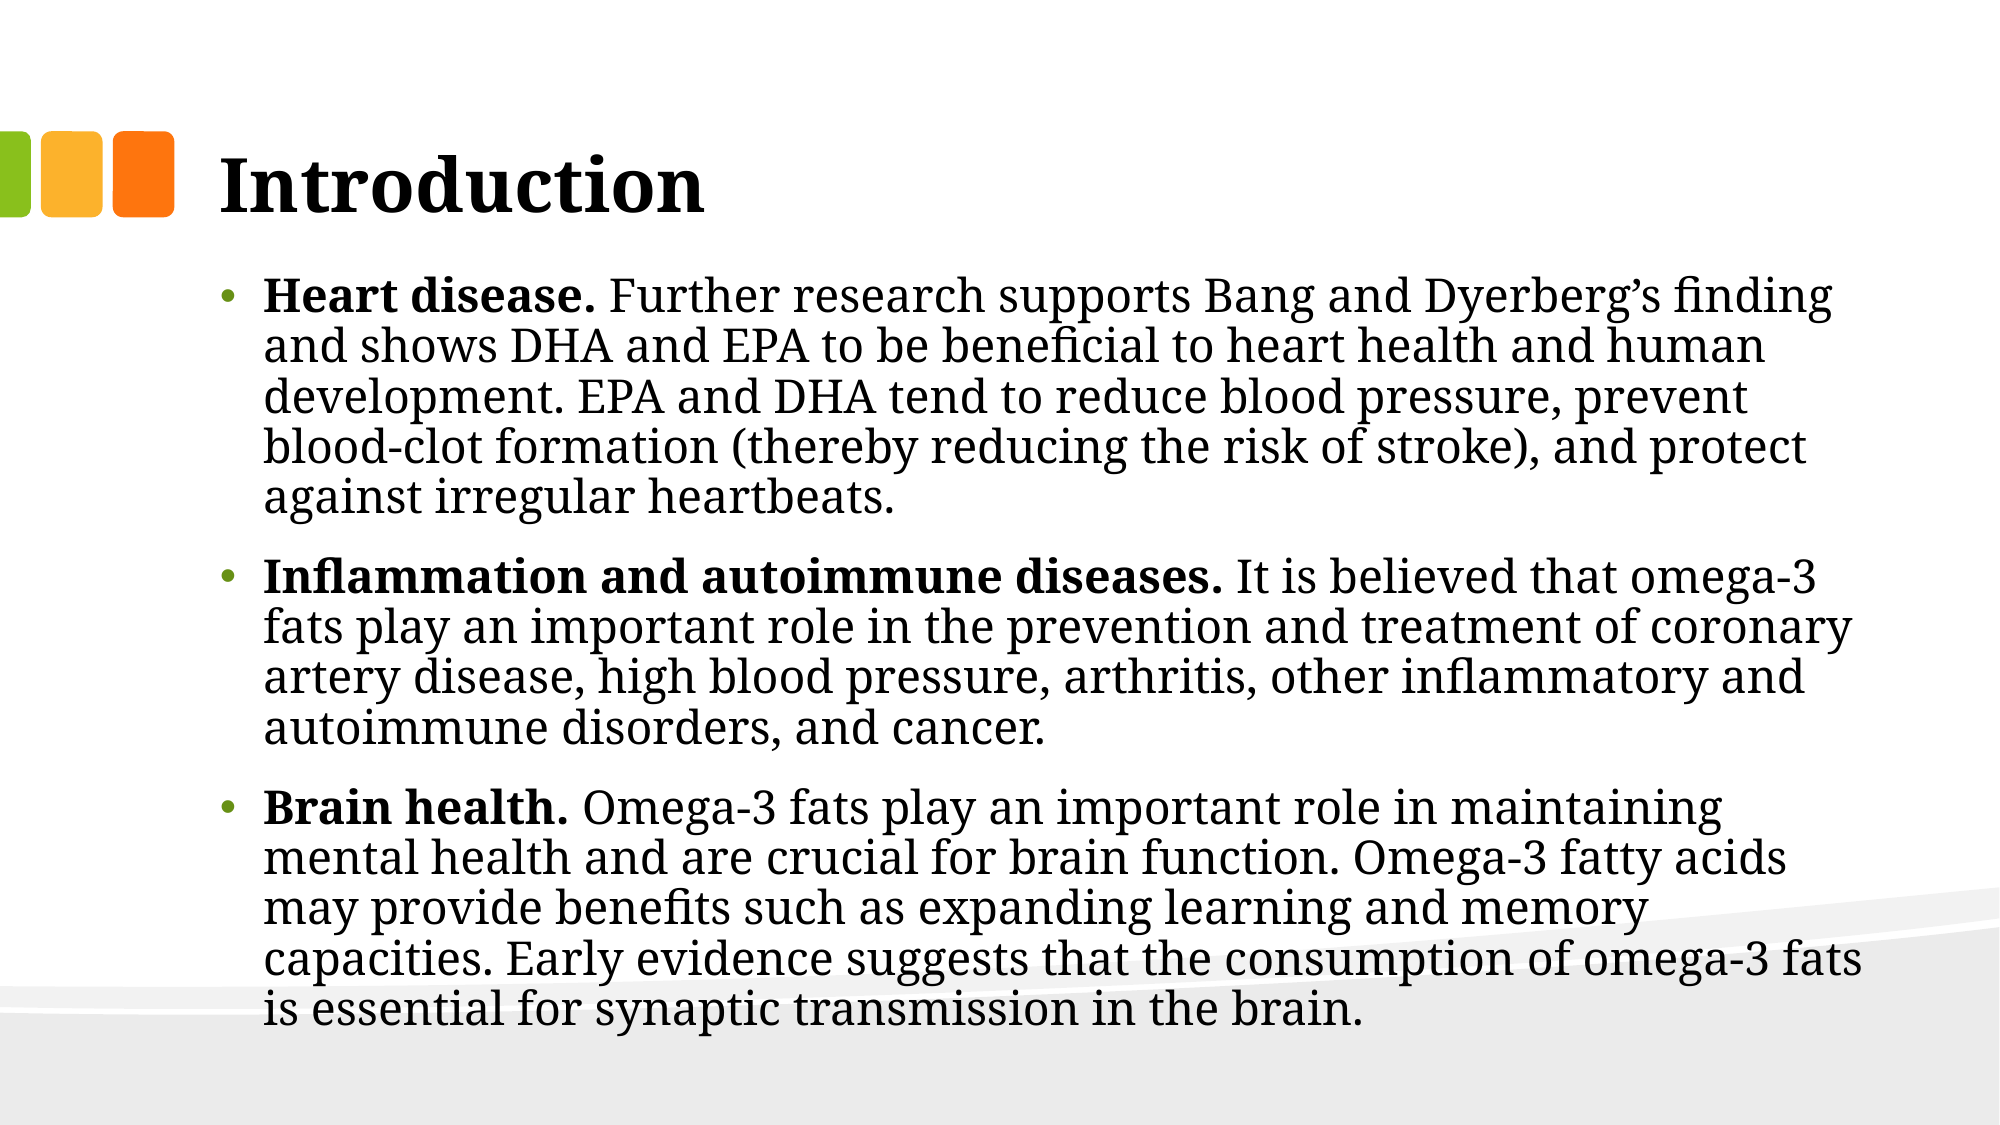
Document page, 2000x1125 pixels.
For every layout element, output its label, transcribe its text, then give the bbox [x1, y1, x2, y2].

title Introduction [199, 24, 1800, 238]
list Heart disease. Further research supports Bang and Dyerberg’s finding and shows DHA and EPA to be beneficial to heart health and human development. EPA and DHA tend to reduce blood pressure, prevent blood-clot formation (thereby reducing the risk of stroke), and protect against irregular heartbeats. Inflammation and autoimmune diseases. It is believed that omega-3 fats play an important role in the prevention and treatment of coronary artery disease, high blood pressure, arthritis, other inflammatory and autoimmune disorders, and cancer. Brain health. Omega-3 fats play an important role in maintaining mental health and are crucial for brain function. Omega-3 fatty acids may provide benefits such as expanding learning and memory capacities. Early evidence suggests that the consumption of omega-3 fats is essential for synaptic transmission in the brain. [199, 262, 1888, 1050]
